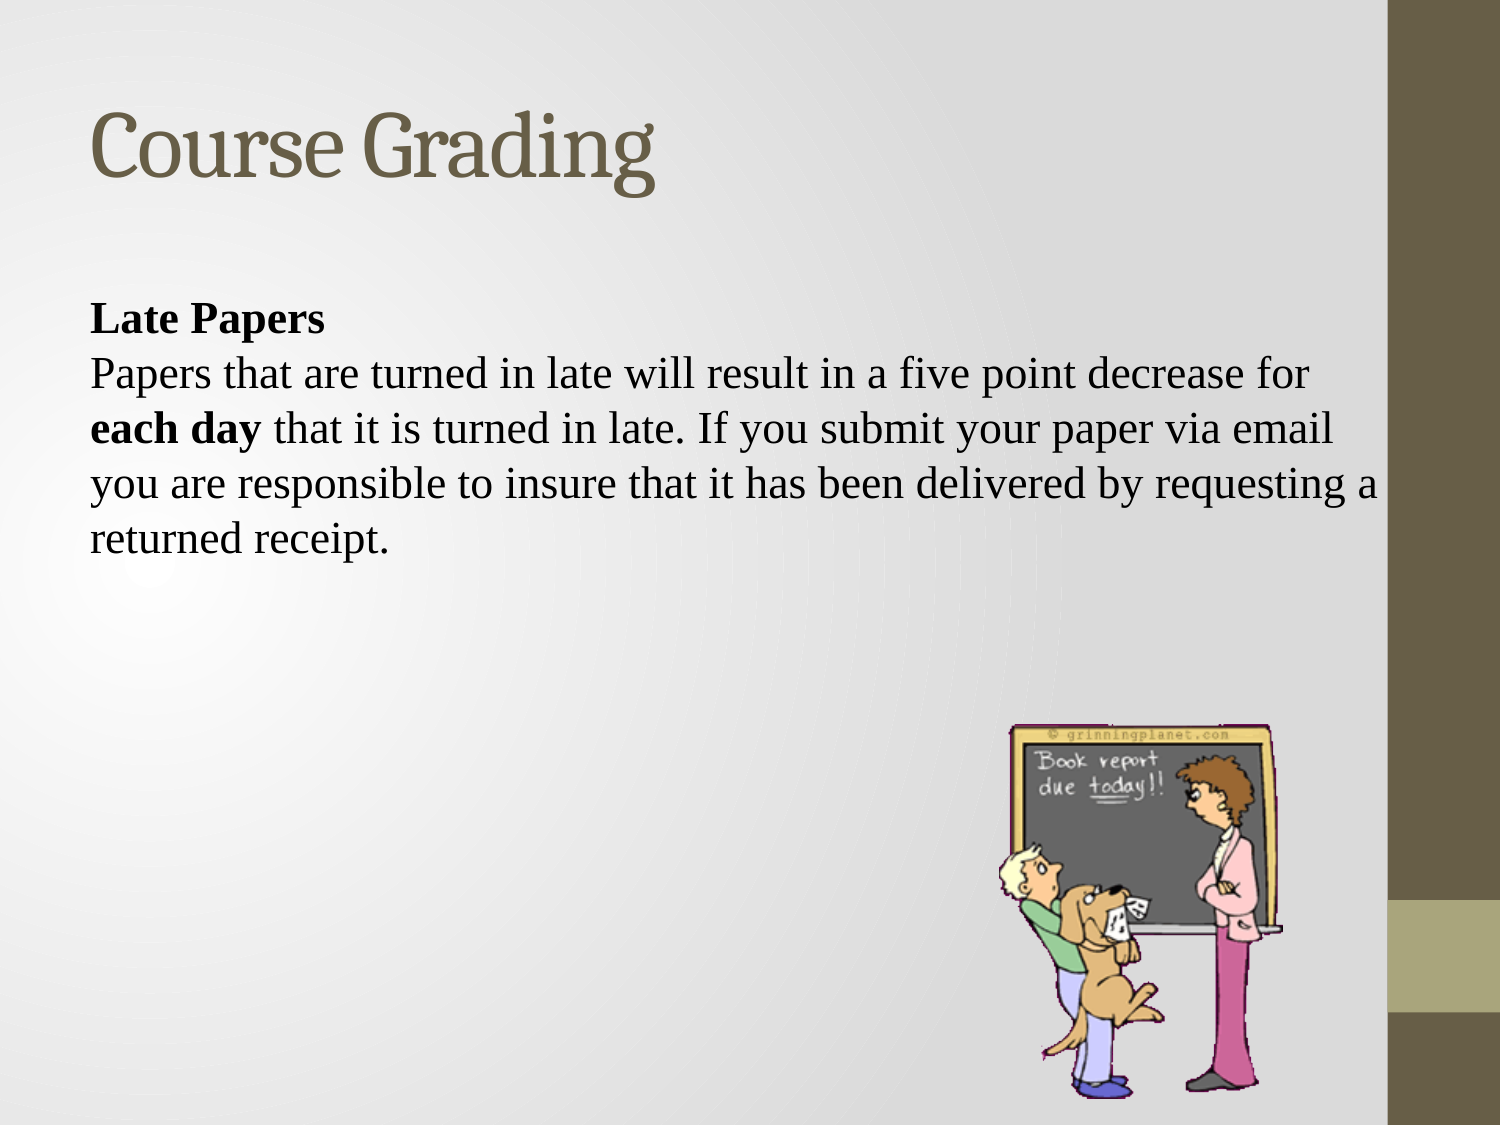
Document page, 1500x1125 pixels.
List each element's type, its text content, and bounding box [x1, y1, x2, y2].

picture [999, 724, 1284, 1099]
title Course Grading [75, 45, 1325, 224]
list Late Papers Papers that are turned in late will result in a five point decrease for each day that it is turned in late. If you submit your paper via email you are responsible to insure that it has been delivered by requesting a returned receipt. [75, 224, 1425, 968]
